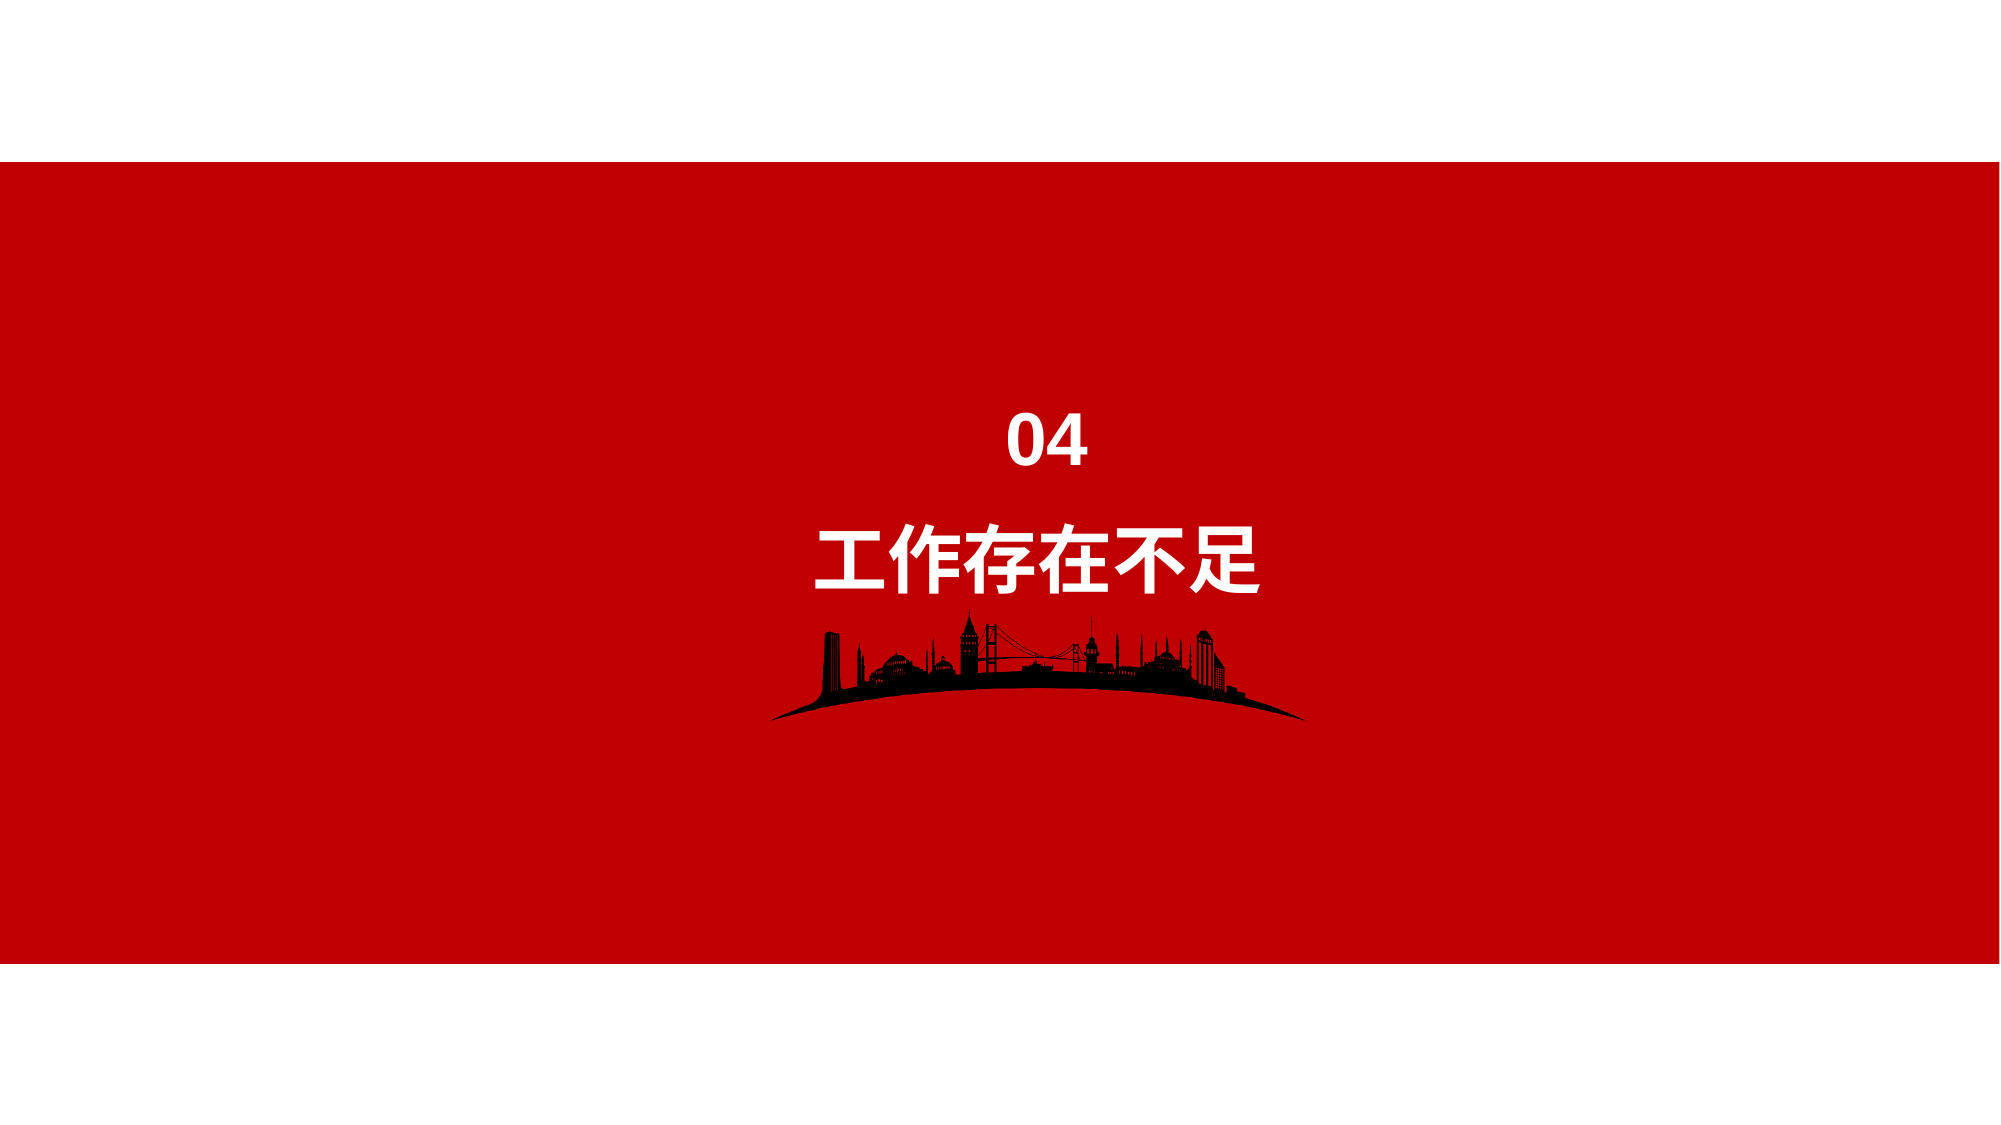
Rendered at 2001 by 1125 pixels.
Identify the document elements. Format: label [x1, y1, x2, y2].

picture [768, 609, 1306, 721]
text_box [584, 383, 1491, 596]
text_box [0, 161, 2000, 965]
